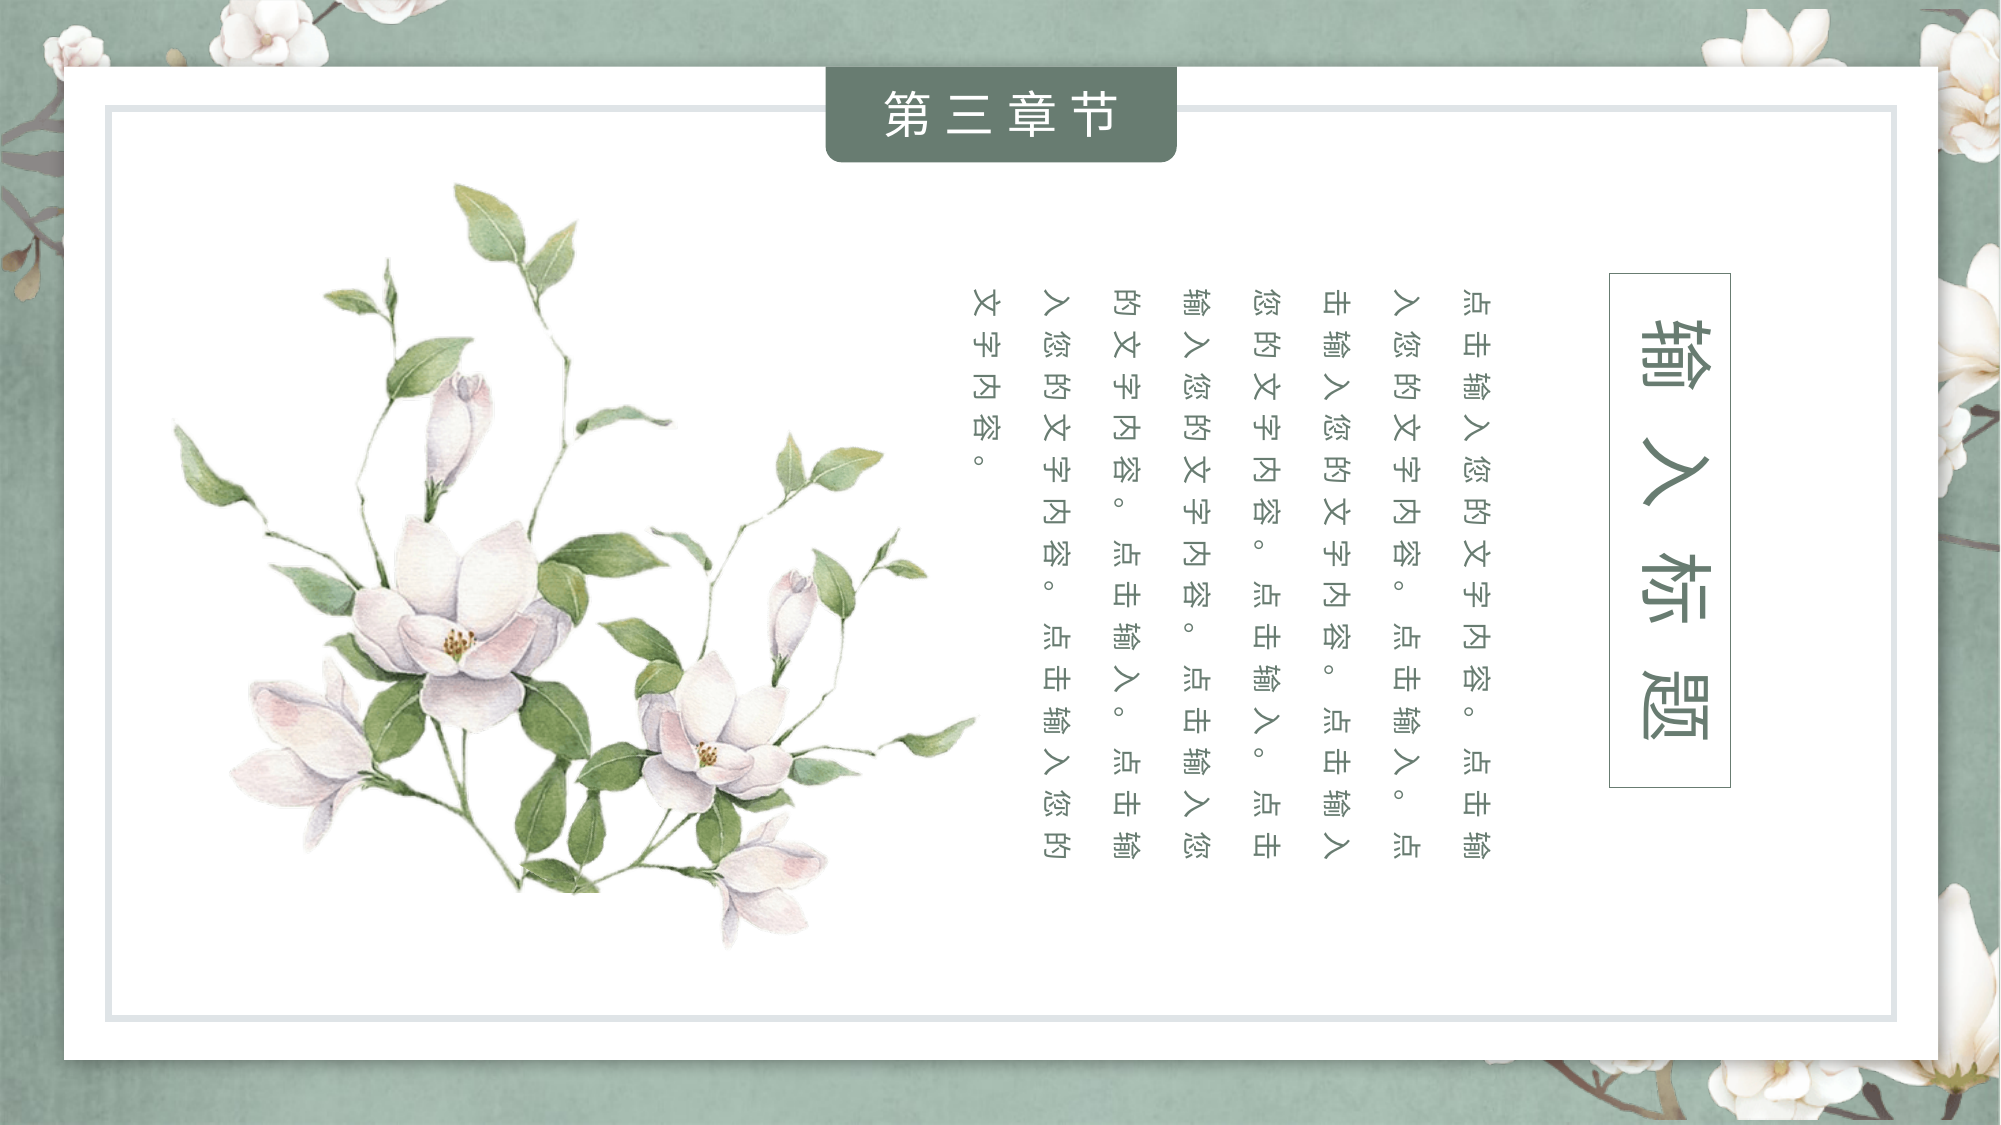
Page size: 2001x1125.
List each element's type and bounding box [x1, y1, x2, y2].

text_box [41, 140, 1063, 985]
picture [0, 0, 2001, 1125]
text_box [1063, 273, 1731, 924]
